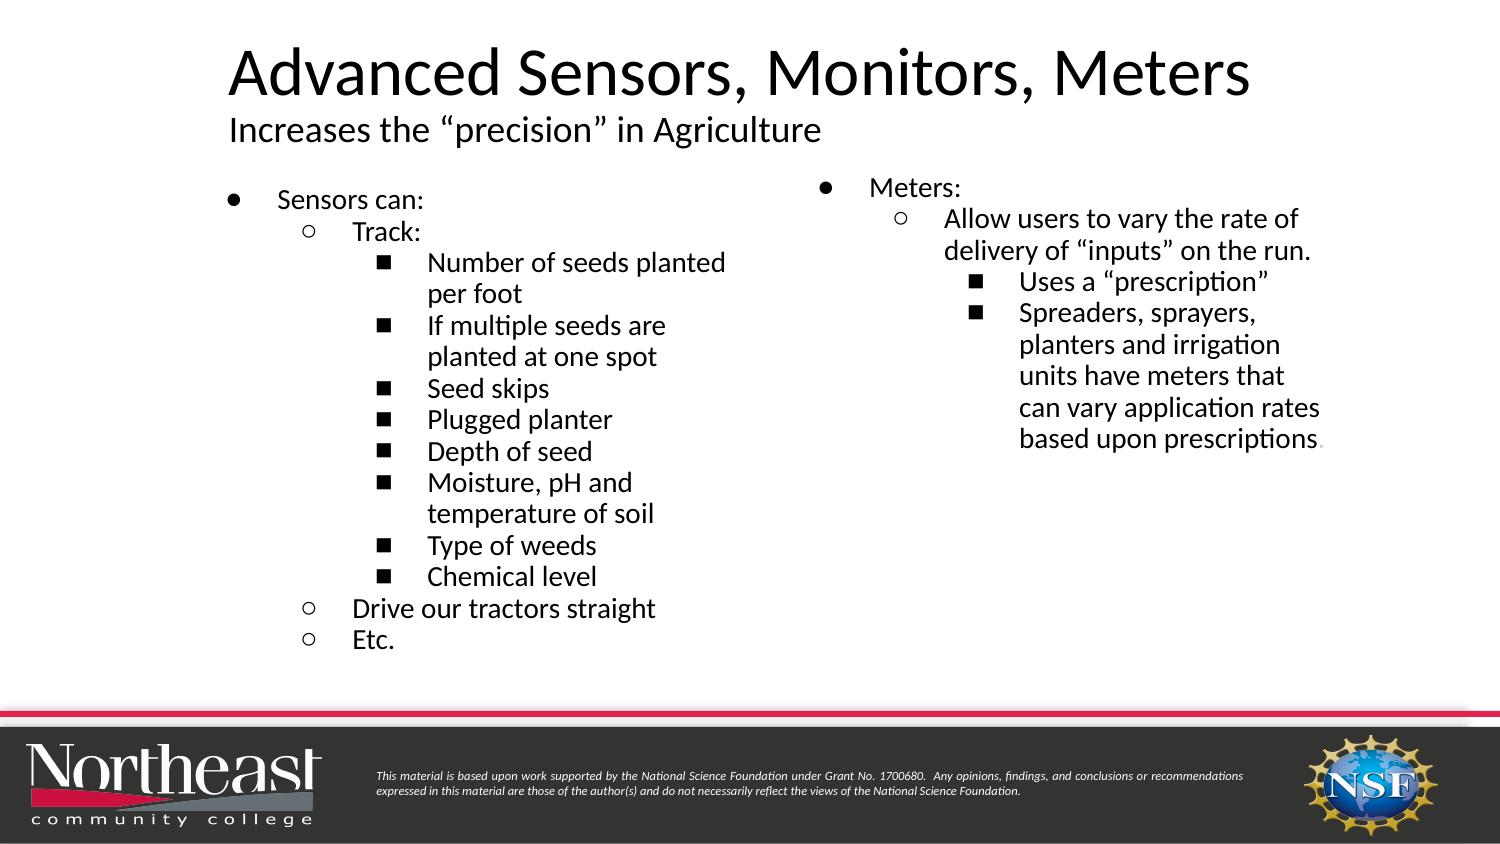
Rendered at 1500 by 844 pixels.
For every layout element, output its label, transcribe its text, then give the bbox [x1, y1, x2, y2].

list Meters: Allow users to vary the rate of delivery of “inputs” on the run. Uses a “prescription” Spreaders, sprayers, planters and irrigation units have meters that can vary application rates based upon prescriptions. [779, 156, 1342, 844]
picture [26, 744, 322, 827]
picture [1342, 733, 1440, 837]
title Advanced Sensors, Monitors, Meters Increases the “precision” in Agriculture [213, 20, 1368, 185]
list Sensors can: Track: Number of seeds planted per foot If multiple seeds are planted at one spot Seed skips Plugged planter Depth of seed Moisture, pH and temperature of soil Type of weeds Chemical level Drive our tractors straight Etc. [187, 169, 750, 812]
